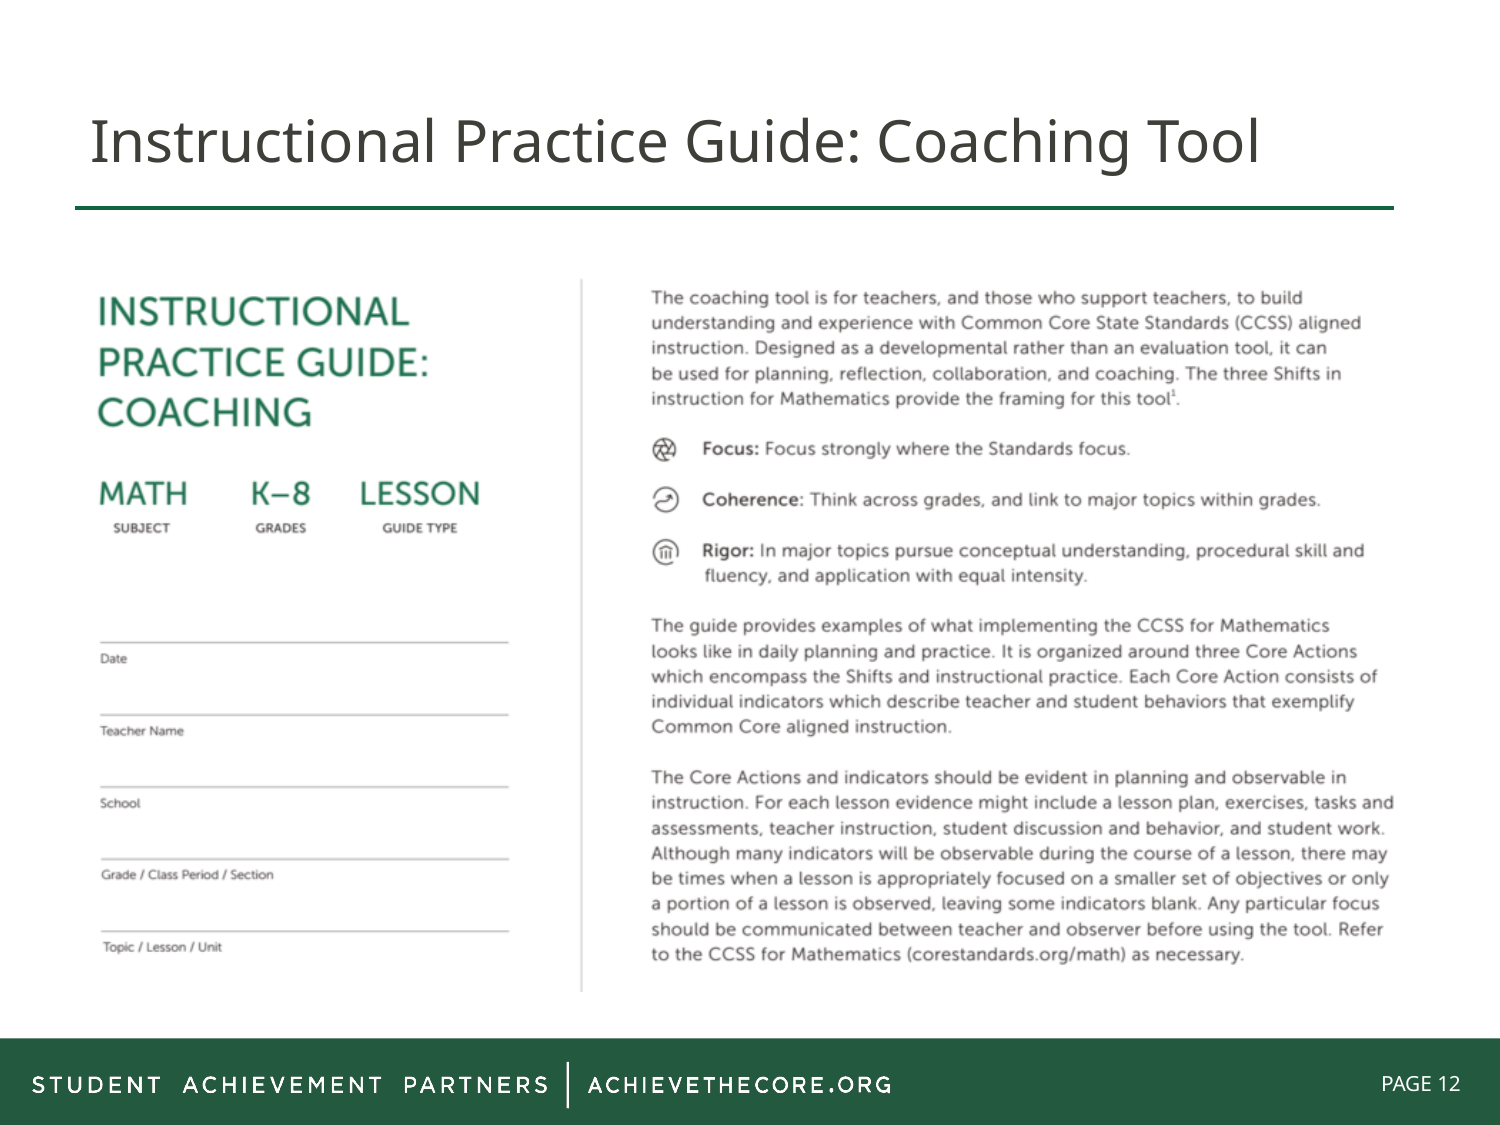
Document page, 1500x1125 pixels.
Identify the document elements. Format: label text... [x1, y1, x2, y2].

picture [12, 1055, 911, 1112]
picture [62, 265, 1438, 992]
title Instructional Practice Guide: Coaching Tool [75, 45, 1425, 233]
